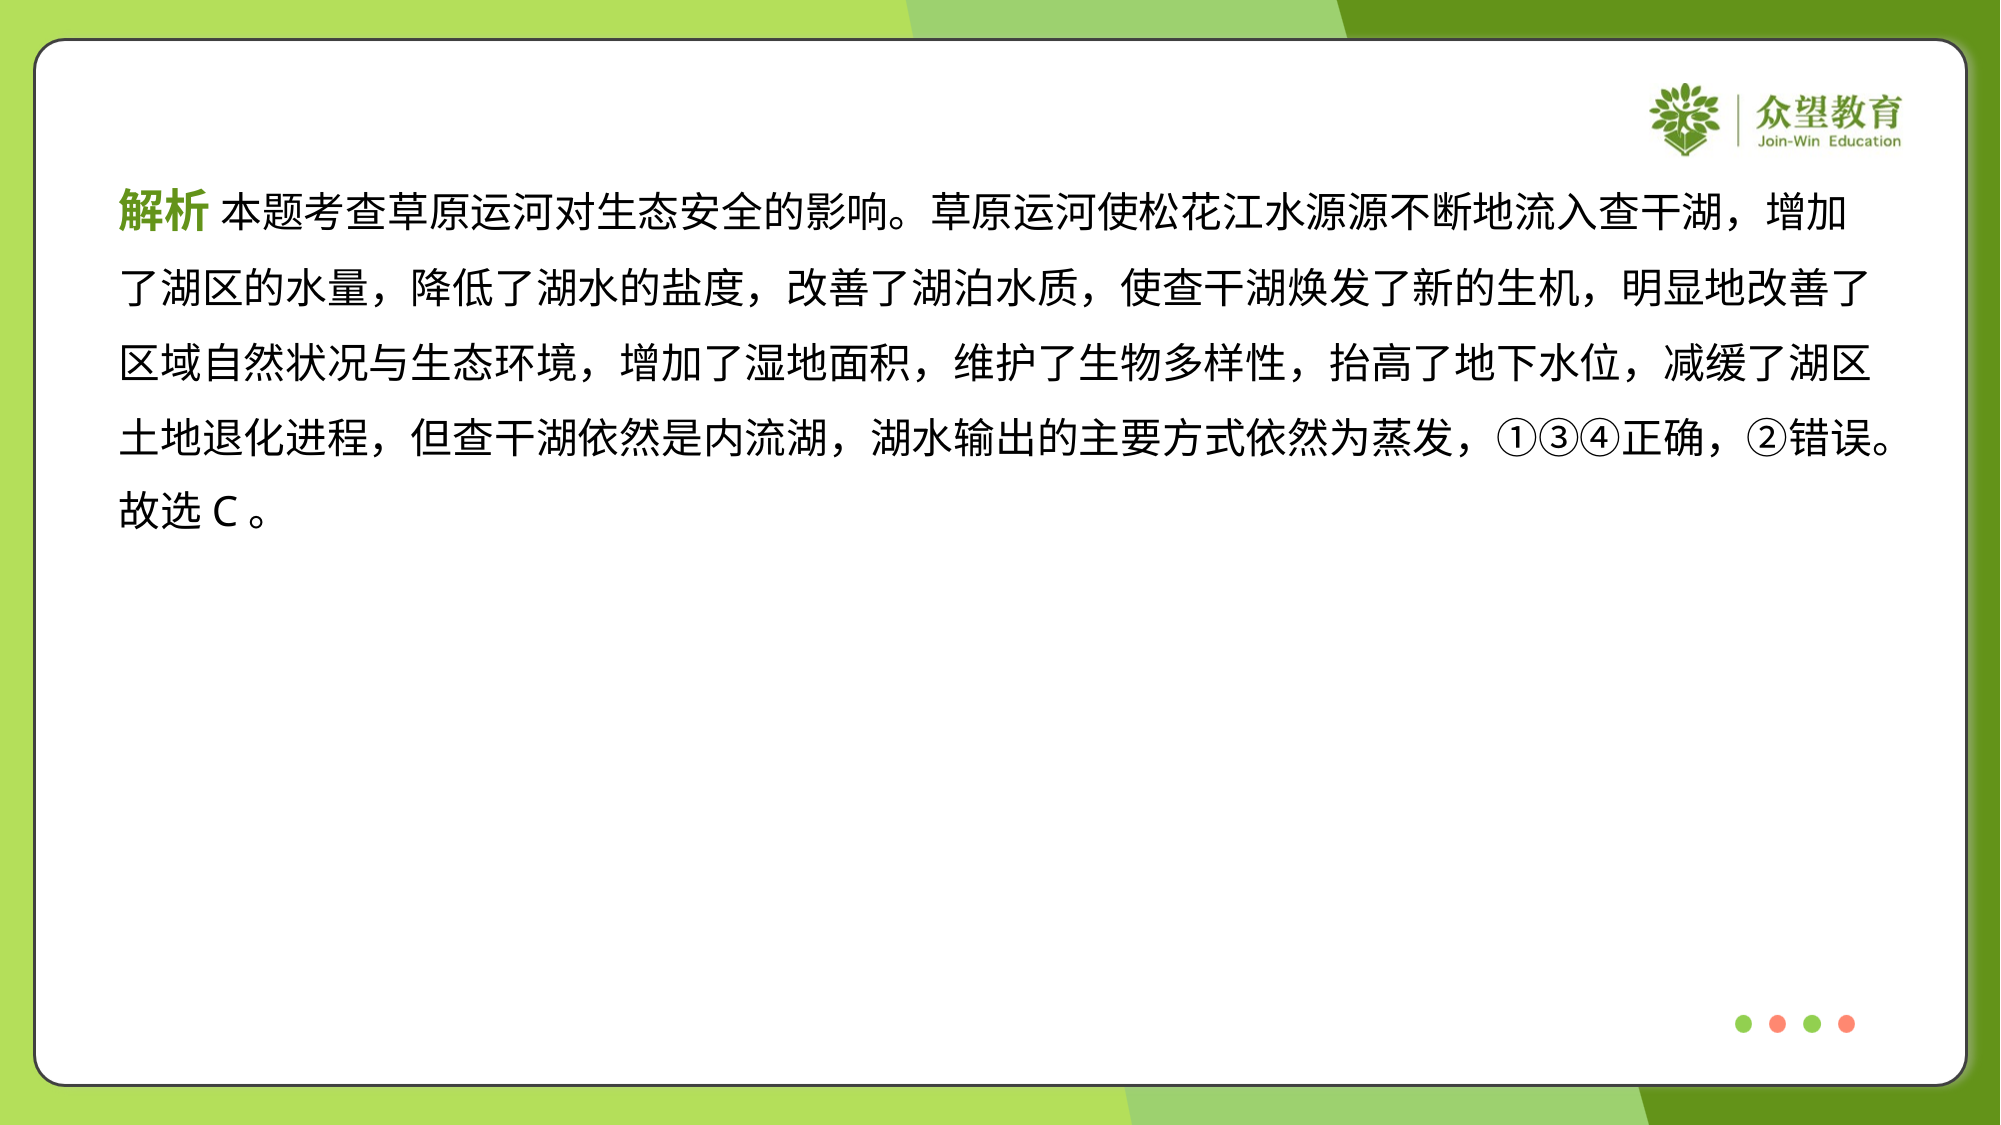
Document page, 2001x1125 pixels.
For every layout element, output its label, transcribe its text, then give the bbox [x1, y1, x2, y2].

picture [0, 0, 2000, 1125]
text_box 解析 本题考查草原运河对生态安全的影响。草原运河使松花江水源源不断地流入查干湖，增加 了湖区的水量，降低了湖水的盐度，改善了湖泊水质，使查干湖焕发了新的生机，明显地改善了 区域自然状况与生态环境，增加了湿地面积，维护了生物多样性，抬高了地下水位，减缓了湖区 土地退化进程，但查干湖依然是内流湖，湖水输出的主要方式依然为蒸发，①③④正确，②错误。 故选C。 [118, 159, 1883, 527]
